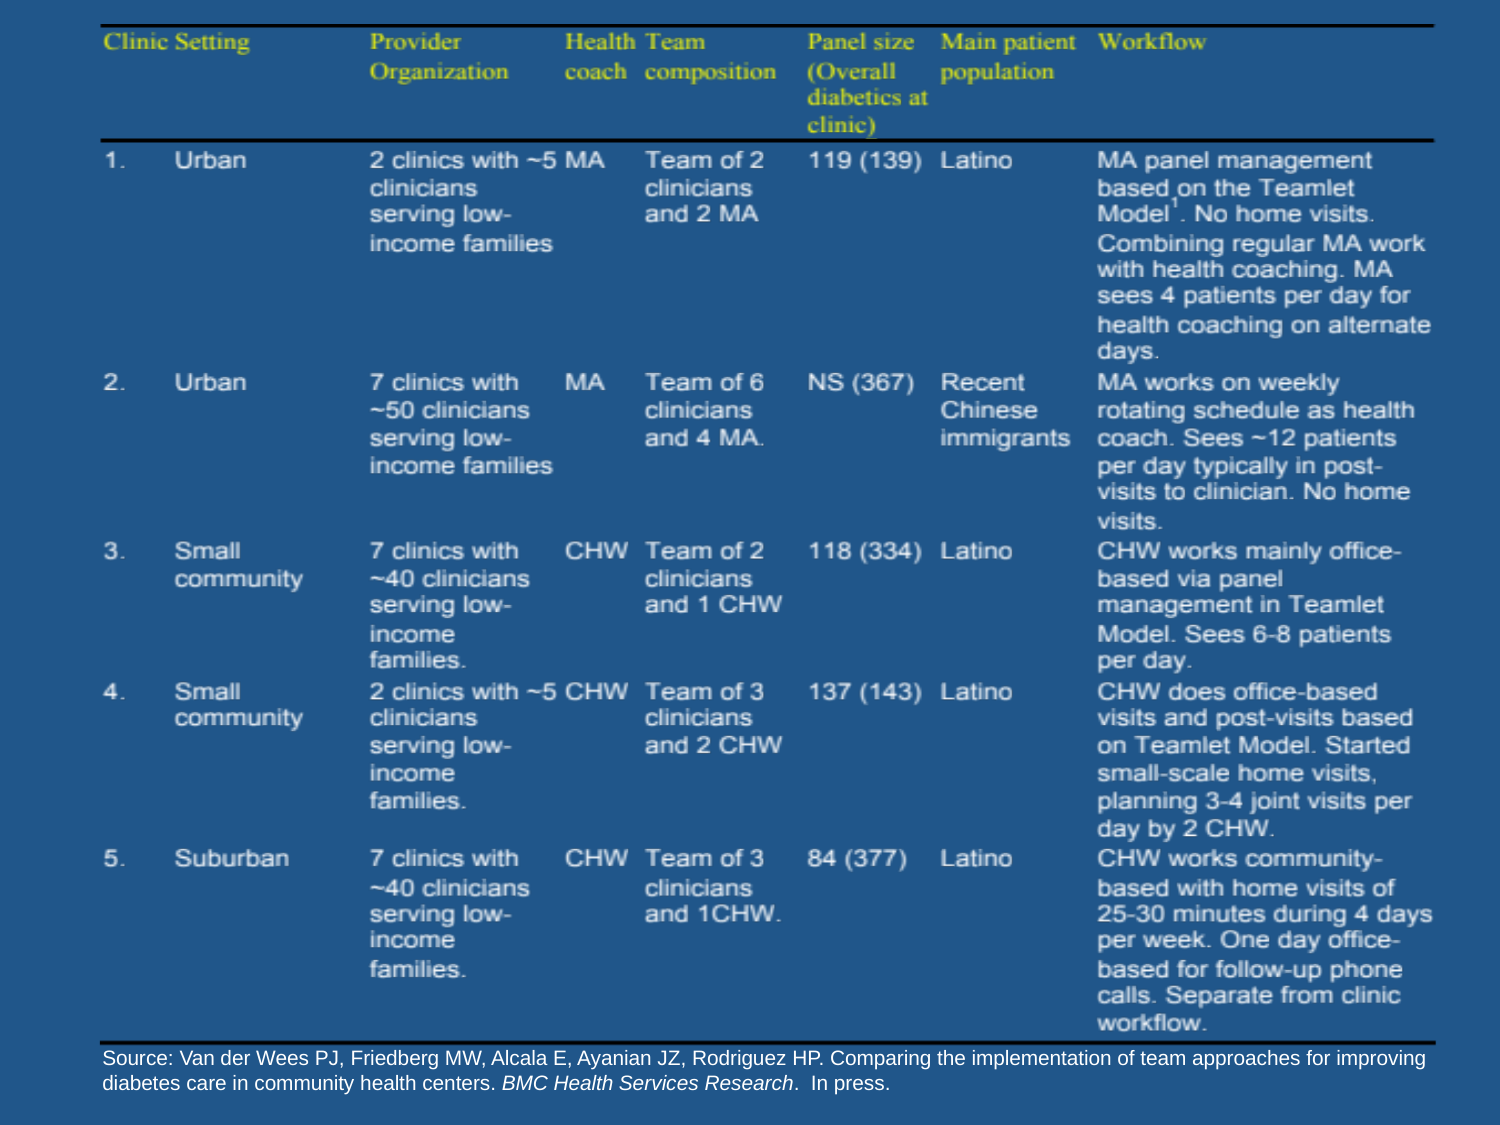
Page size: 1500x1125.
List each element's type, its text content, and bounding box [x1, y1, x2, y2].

text_box Source: Van der Wees PJ, Friedberg MW, Alcala E, Ayanian JZ, Rodriguez HP. Comparing the implementation of team approaches for improving diabetes care in community health centers. BMC Health Services Research. In press. [87, 1037, 1500, 1103]
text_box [99, 24, 1437, 1078]
